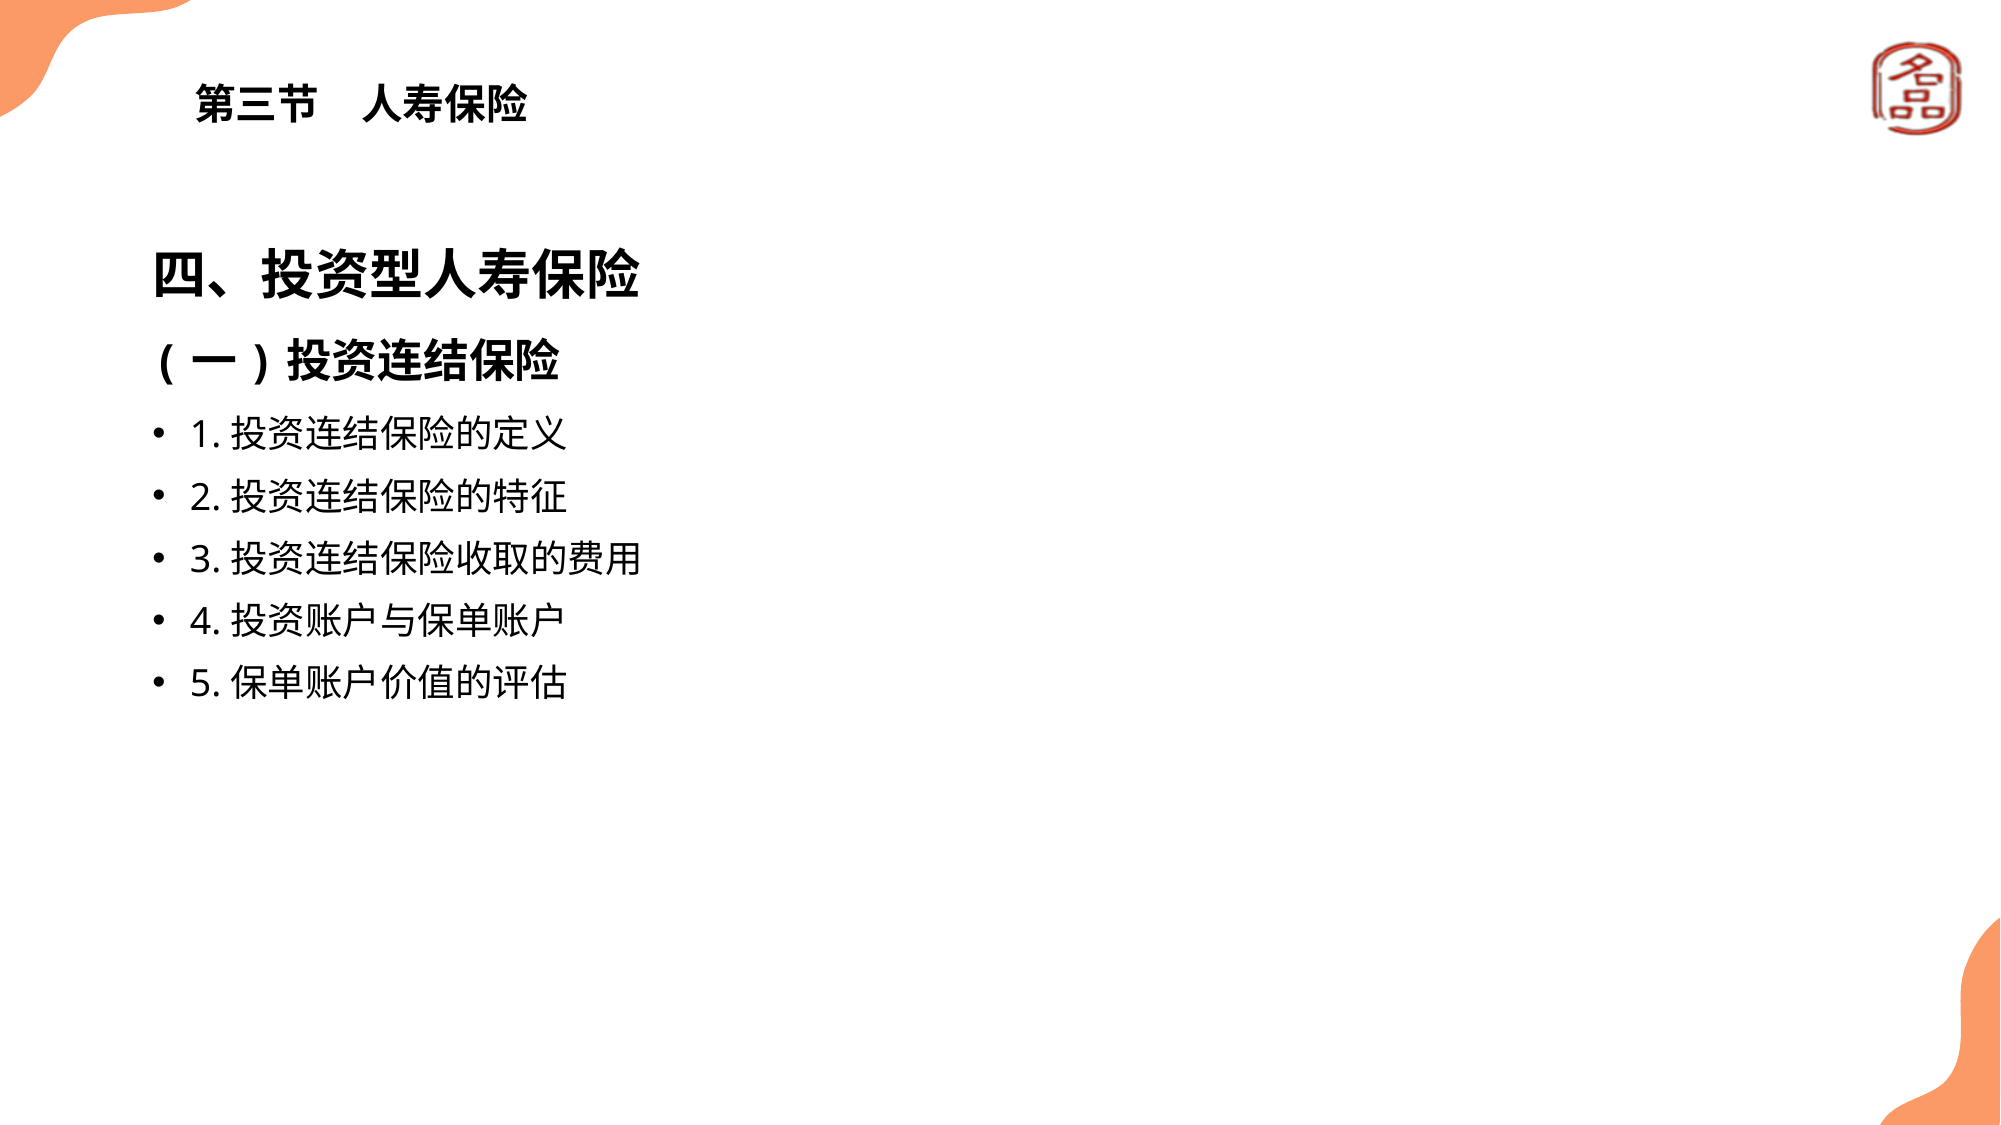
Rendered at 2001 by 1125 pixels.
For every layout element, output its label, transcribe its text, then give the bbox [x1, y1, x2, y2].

title 第三节 人寿保险 [137, 60, 1863, 152]
list 四、投资型人寿保险 (一)投资连结保险 1.投资连结保险的定义 2.投资连结保险的特征 3.投资连结保险收取的费用 4.投资账户与保单账户 5.保单账户价值的评估 [137, 217, 1863, 1031]
picture [1861, 10, 1990, 147]
